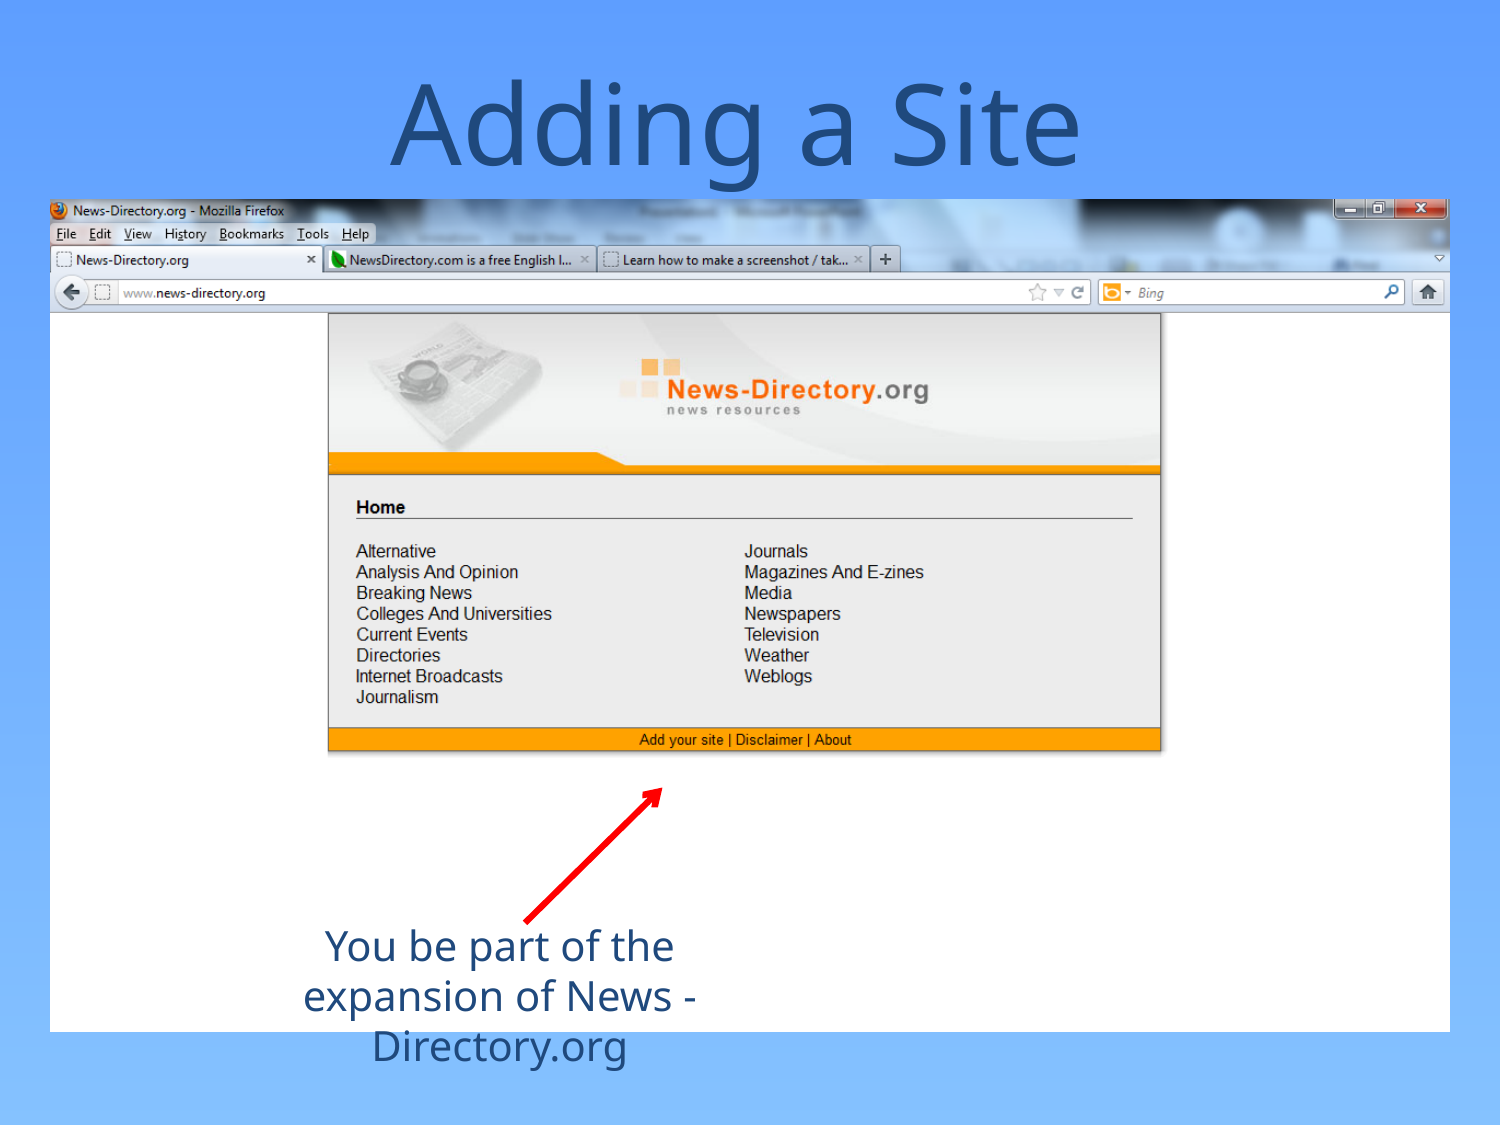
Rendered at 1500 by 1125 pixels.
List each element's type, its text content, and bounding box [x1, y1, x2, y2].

picture [49, 199, 1451, 1032]
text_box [524, 787, 663, 924]
title Adding a Site [99, 0, 1375, 198]
text_box You be part of the expansion of News -Directory.org [237, 1041, 763, 1078]
